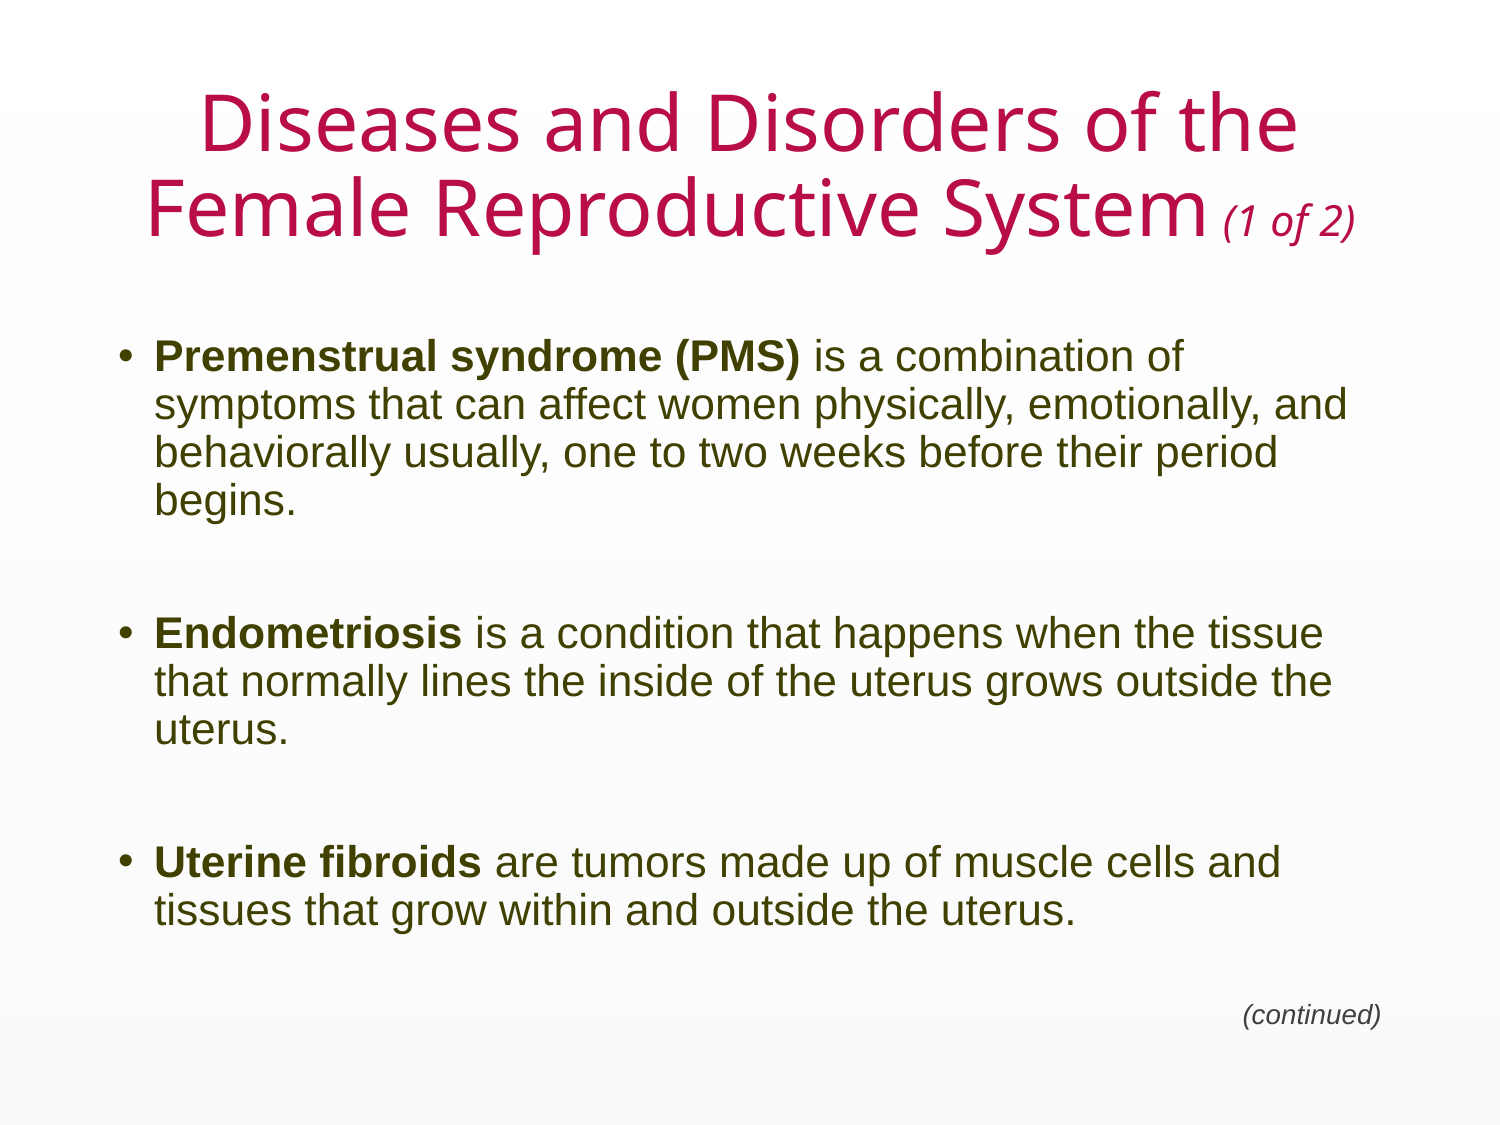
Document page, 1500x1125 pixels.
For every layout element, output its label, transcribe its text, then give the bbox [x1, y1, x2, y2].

title Diseases and Disorders of the Female Reproductive System (1 of 2) [103, 59, 1397, 278]
list Premenstrual syndrome (PMS) is a combination of symptoms that can affect women physically, emotionally, and behaviorally usually, one to two weeks before their period begins. Endometriosis is a condition that happens when the tissue that normally lines the inside of the uterus grows outside the uterus. Uterine fibroids are tumors made up of muscle cells and tissues that grow within and outside the uterus. (continued) [103, 326, 1397, 1040]
